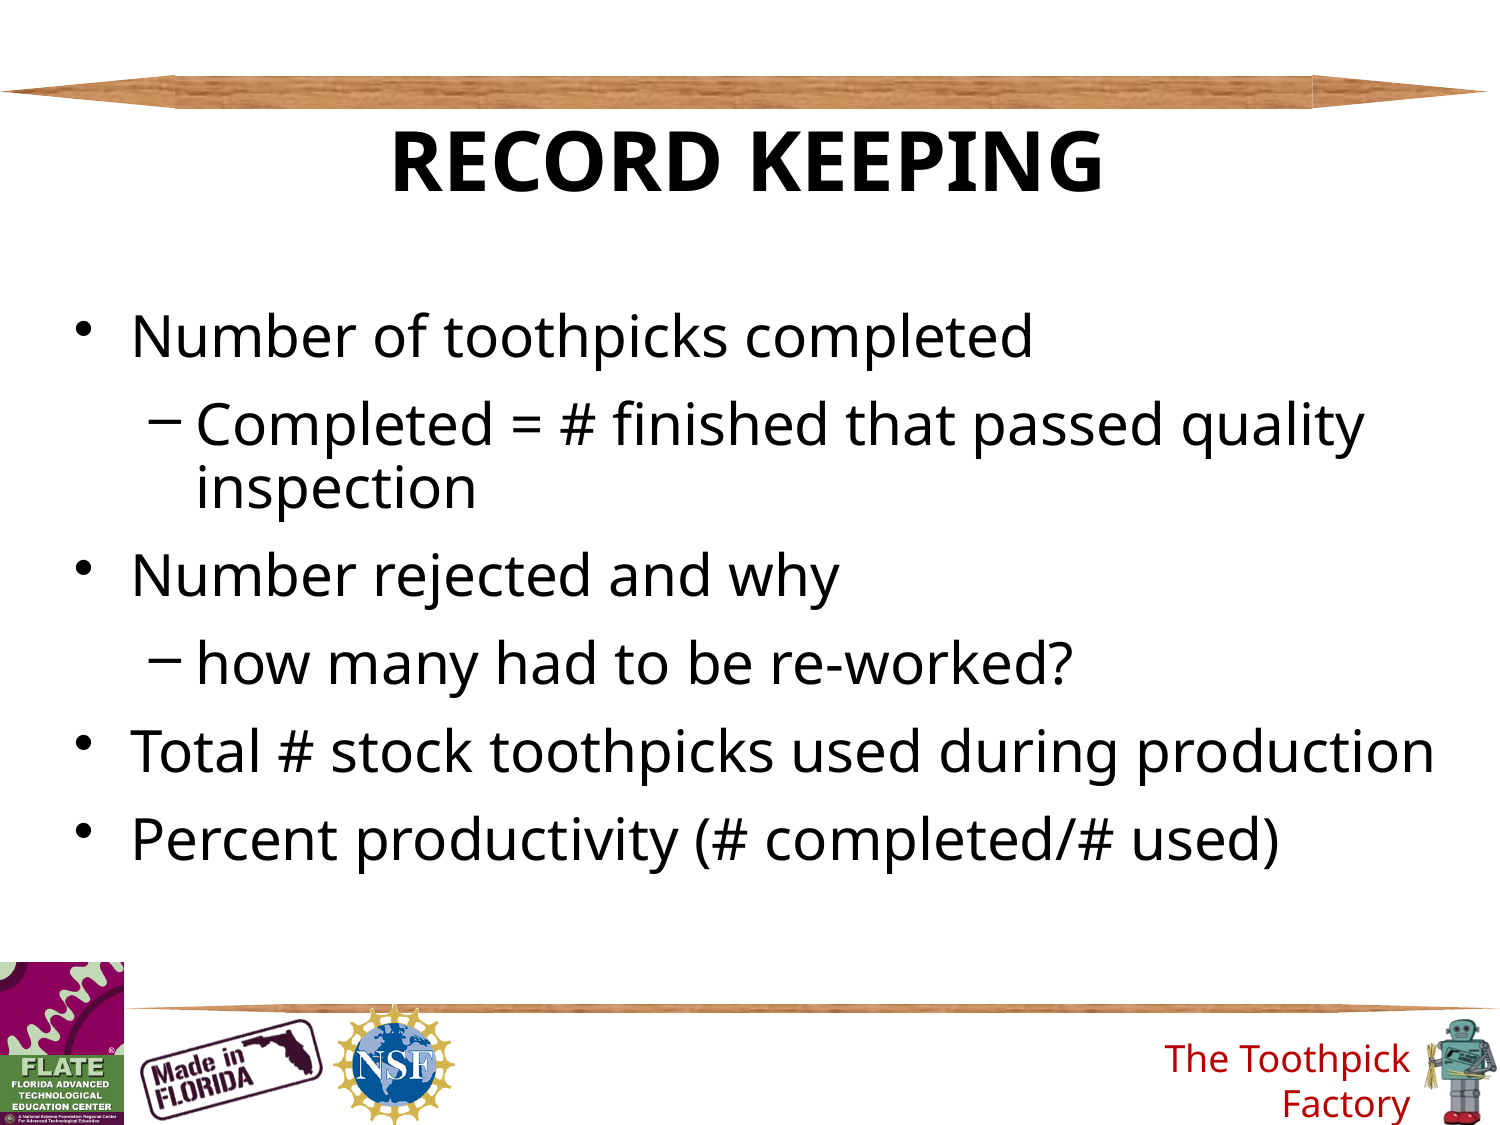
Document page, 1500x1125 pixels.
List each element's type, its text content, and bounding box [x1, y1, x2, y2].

picture [1424, 1015, 1500, 1125]
picture [0, 962, 1500, 1125]
list Number of toothpicks completed Completed = # finished that passed quality inspection Number rejected and why how many had to be re-worked? Total # stock toothpicks used during production Percent productivity (# completed/# used) [58, 299, 1497, 938]
text_box RECORD KEEPING [0, 112, 1497, 218]
picture [0, 74, 1488, 109]
